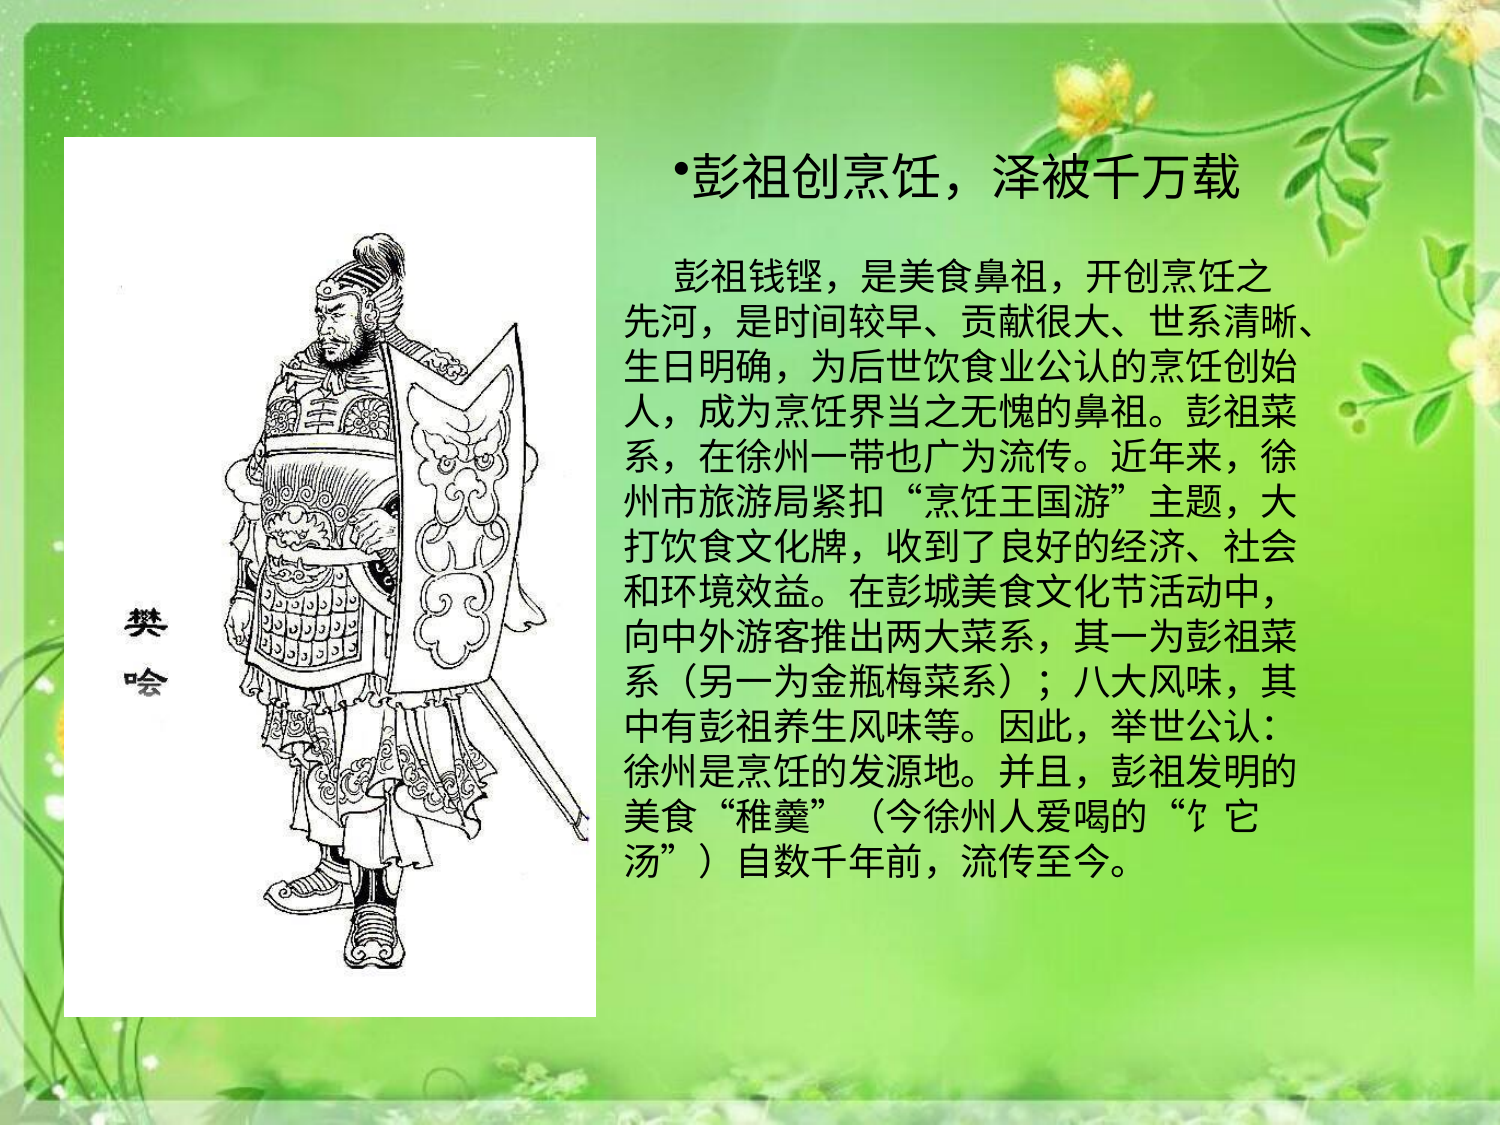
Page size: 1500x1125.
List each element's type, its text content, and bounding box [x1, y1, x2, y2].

picture [0, 0, 1500, 1125]
text_box 彭祖创烹饪，泽被千万载 [608, 137, 1359, 213]
text_box 彭祖钱铿，是美食鼻祖，开创烹饪之先河，是时间较早、贡献很大、世系清晰、生日明确，为后世饮食业公认的烹饪创始人，成为烹饪界当之无愧的鼻祖。彭祖菜系，在徐州一带也广为流传。近年来，徐州市旅游局紧扣“烹饪王国游”主题，大打饮食文化牌，收到了良好的经济、社会和环境效益。在彭城美食文化节活动中，向中外游客推出两大菜系，其一为彭祖菜系（另一为金瓶梅菜系）；八大风味，其中有彭祖养生风味等。因此，举世公认：徐州是烹饪的发源地。并且，彭祖发明的美食“稚羹”（今徐州人爱喝的“饣它汤”）自数千年前，流传至今。 [608, 245, 1323, 891]
